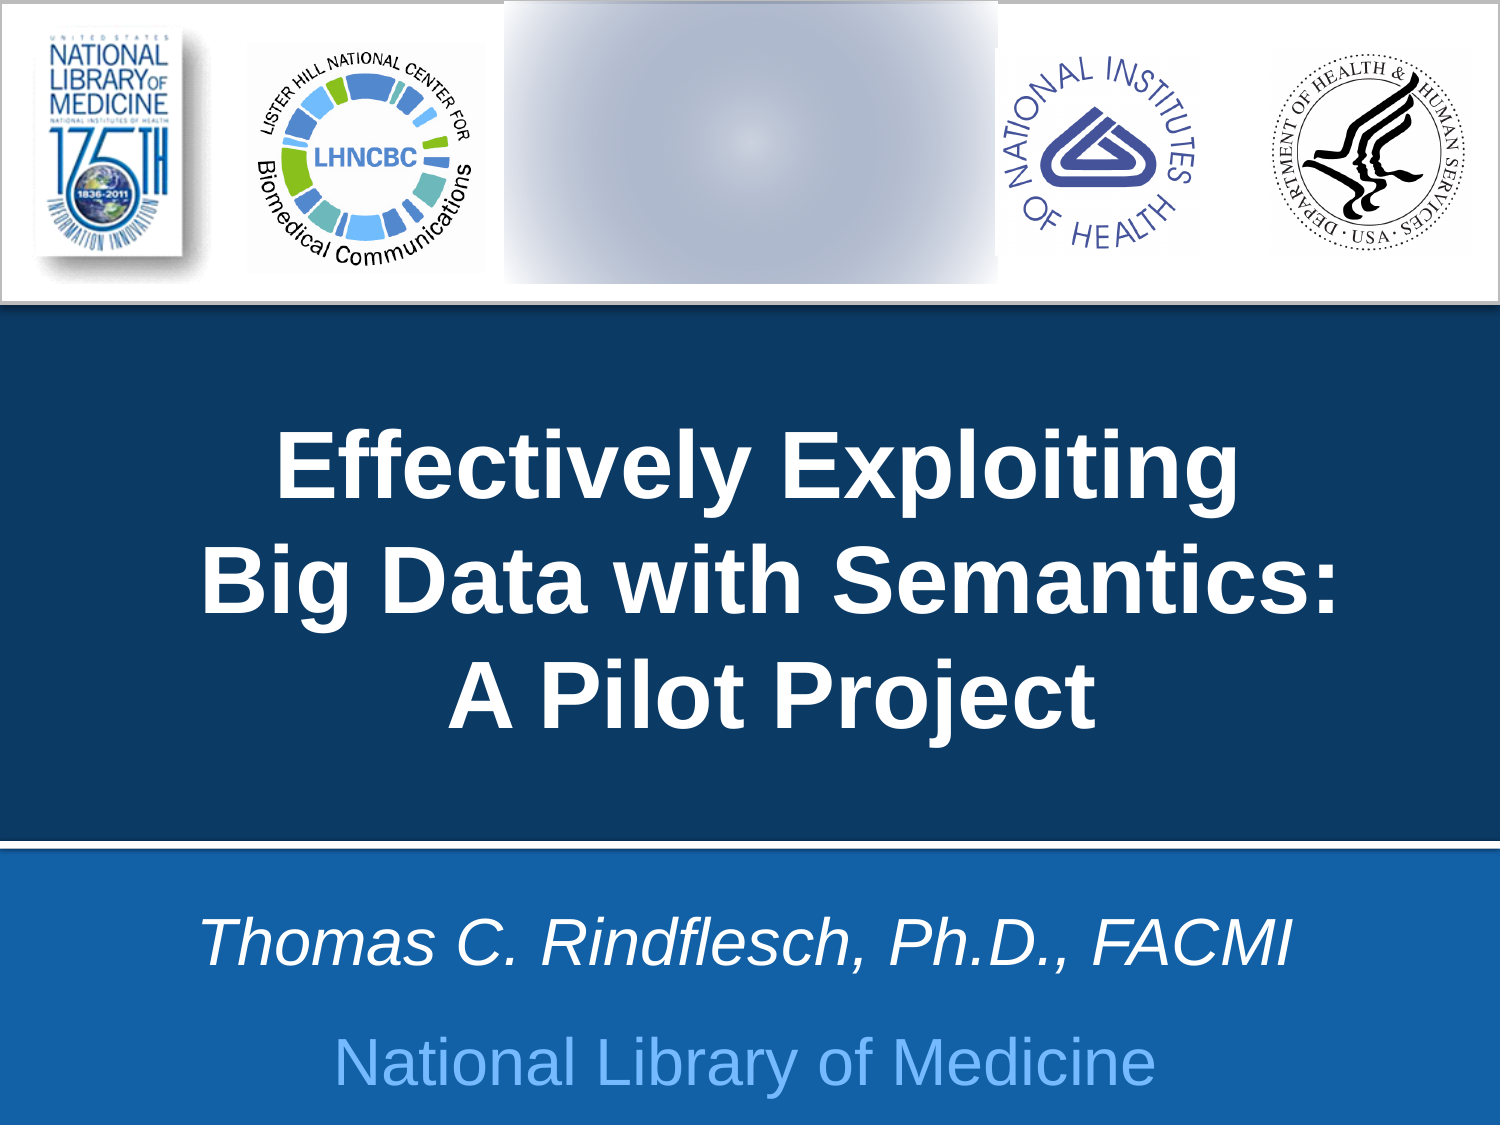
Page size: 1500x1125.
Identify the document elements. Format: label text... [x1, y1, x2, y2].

text_box [503, 0, 1000, 286]
picture [994, 48, 1203, 256]
picture [247, 43, 485, 274]
text_box Effectively Exploiting Big Data with Semantics: A Pilot Project [171, 387, 1365, 764]
picture [1266, 48, 1471, 256]
text_box [0, 0, 1500, 305]
picture [29, 24, 212, 285]
text_box Thomas C. Rindflesch, Ph.D., FACMI National Library of Medicine [58, 851, 1433, 1107]
